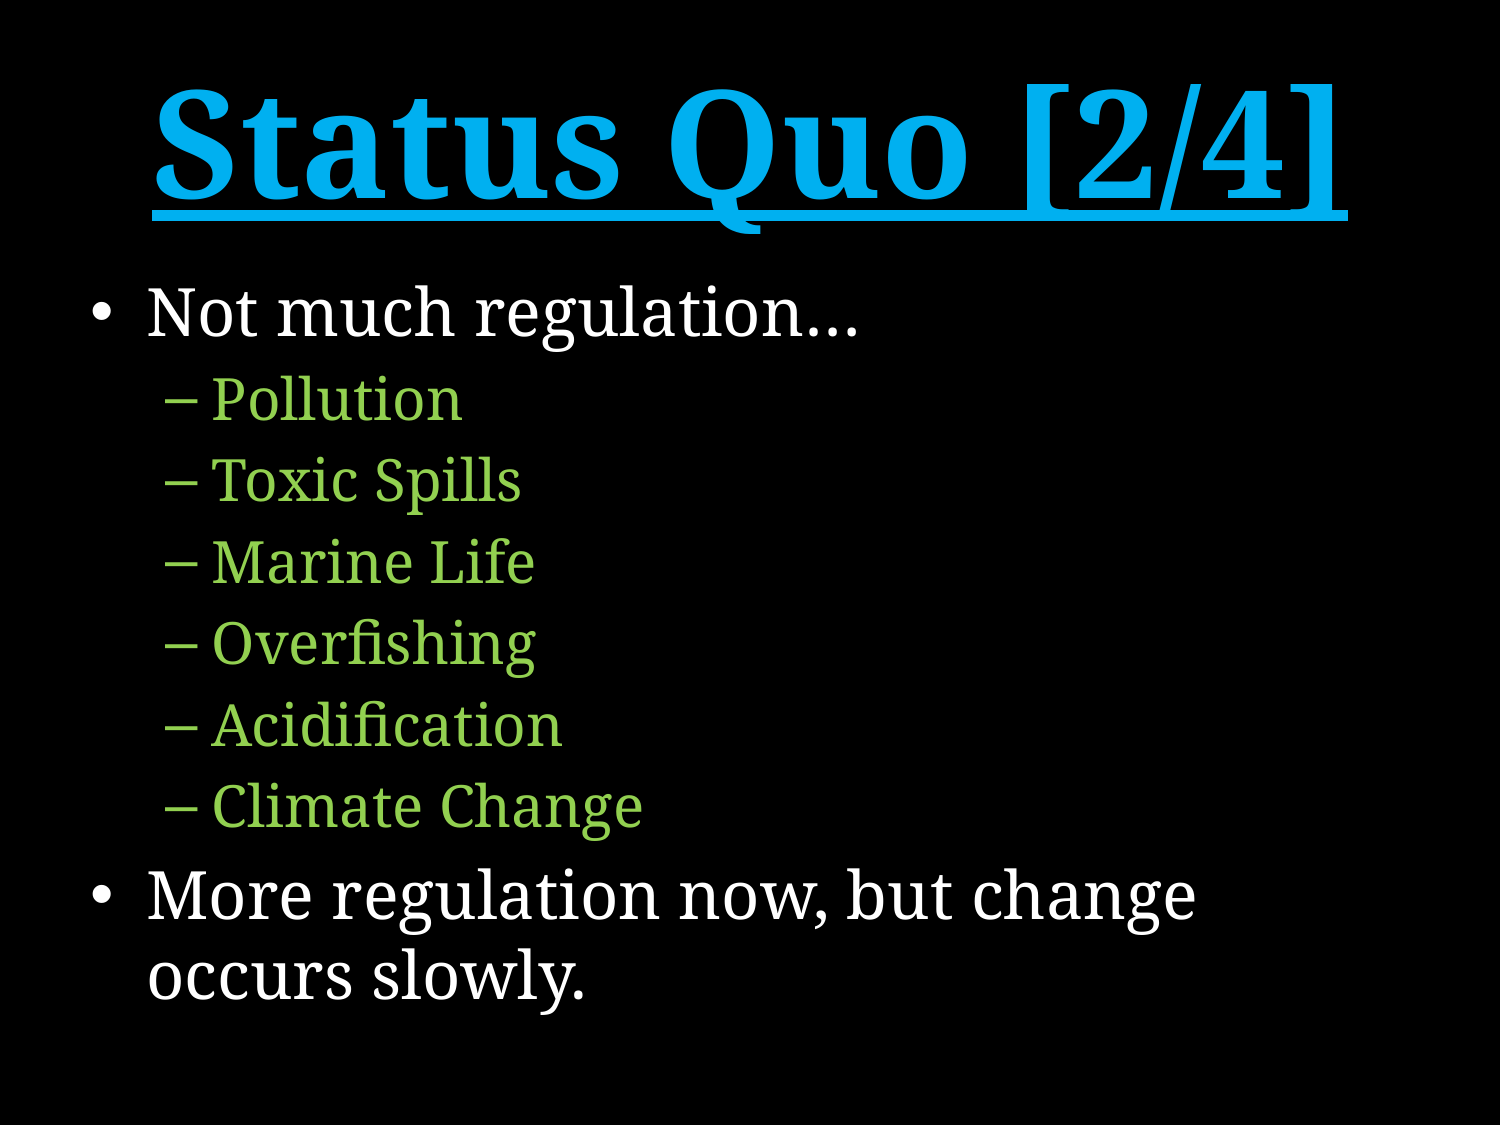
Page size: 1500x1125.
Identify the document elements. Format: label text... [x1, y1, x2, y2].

list Not much regulation… Pollution Toxic Spills Marine Life Overfishing Acidification Climate Change More regulation now, but change occurs slowly. [75, 262, 1425, 1050]
title Status Quo [2/4] [75, 45, 1425, 233]
